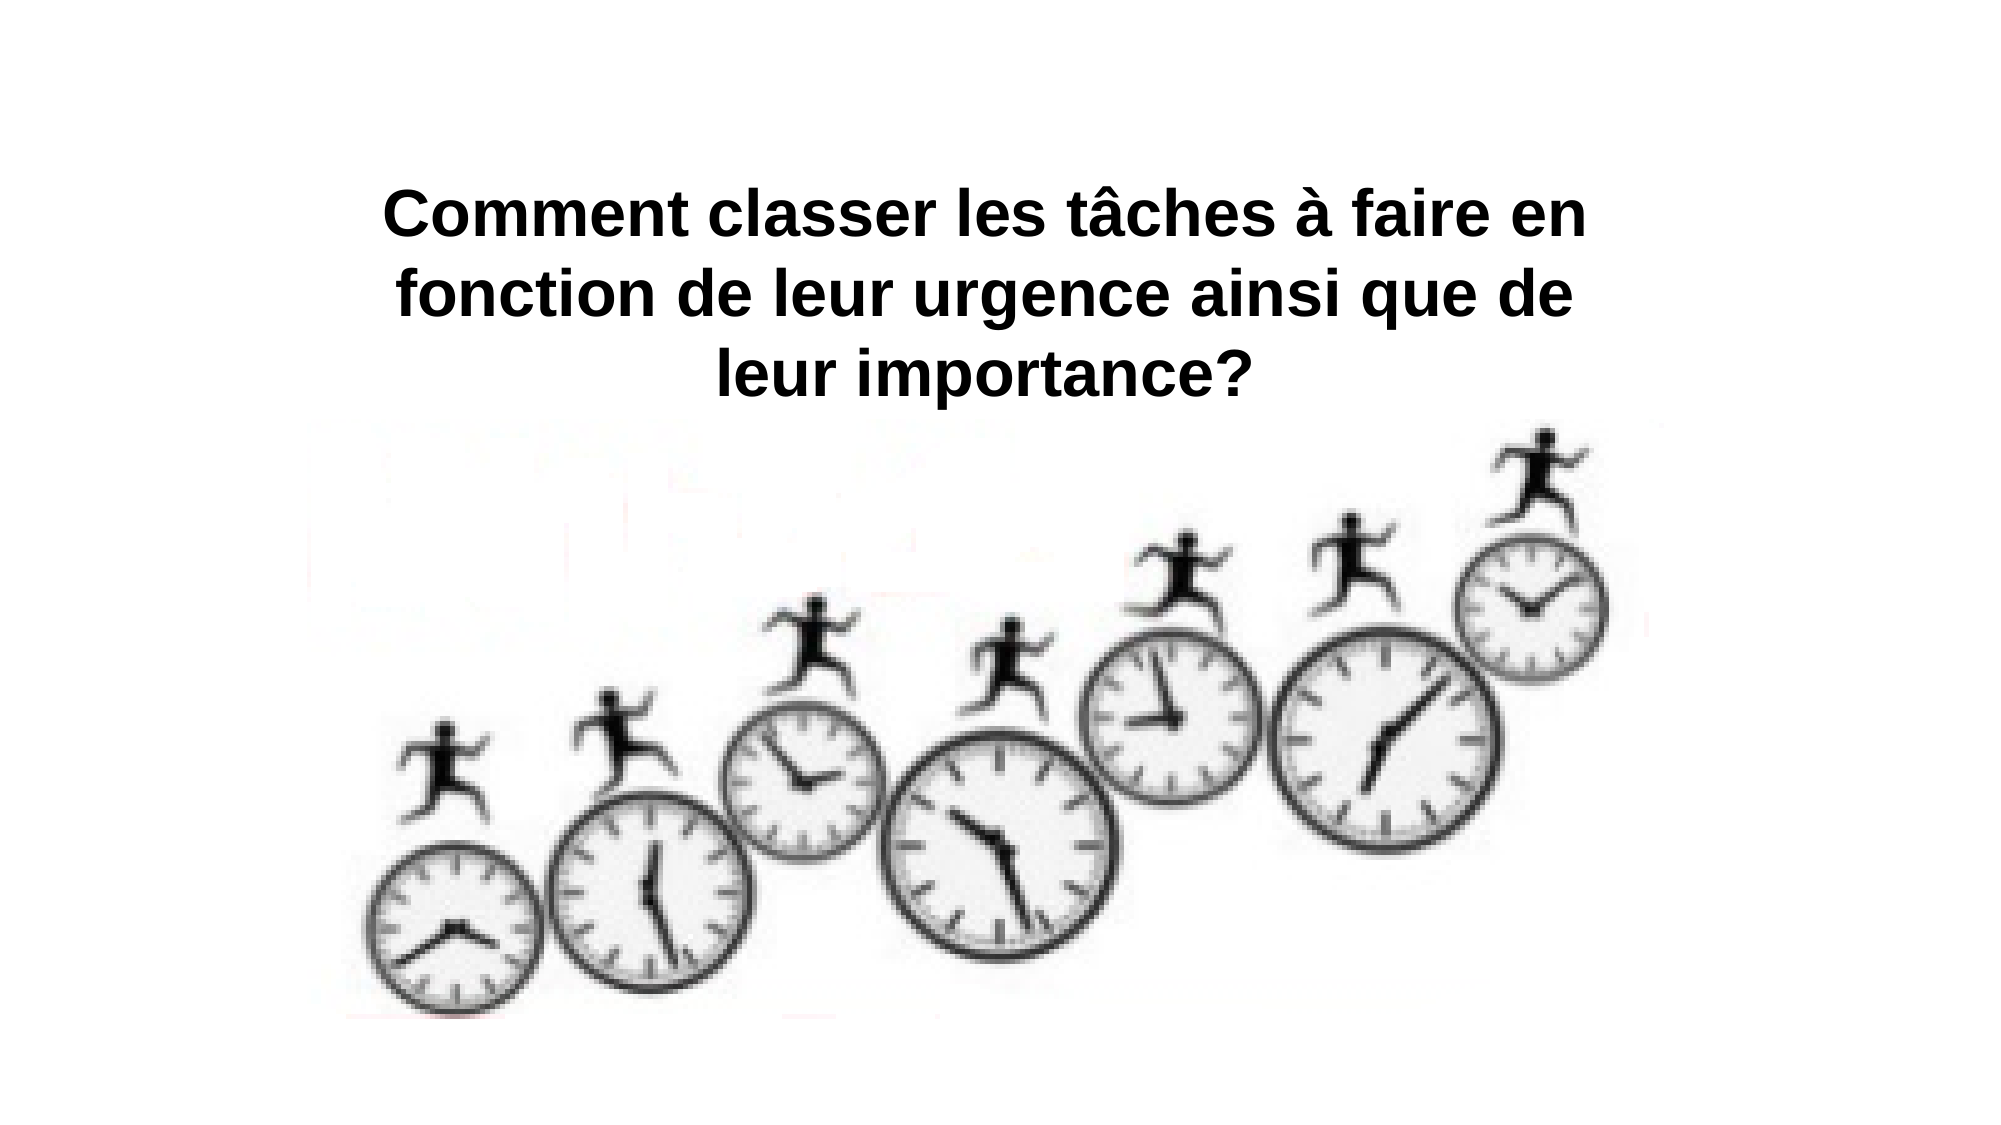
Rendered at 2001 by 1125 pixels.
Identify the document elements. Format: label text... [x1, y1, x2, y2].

picture [307, 419, 1664, 1044]
text_box Comment classer les tâches à faire en fonction de leur urgence ainsi que de leur importance? [362, 162, 1609, 417]
